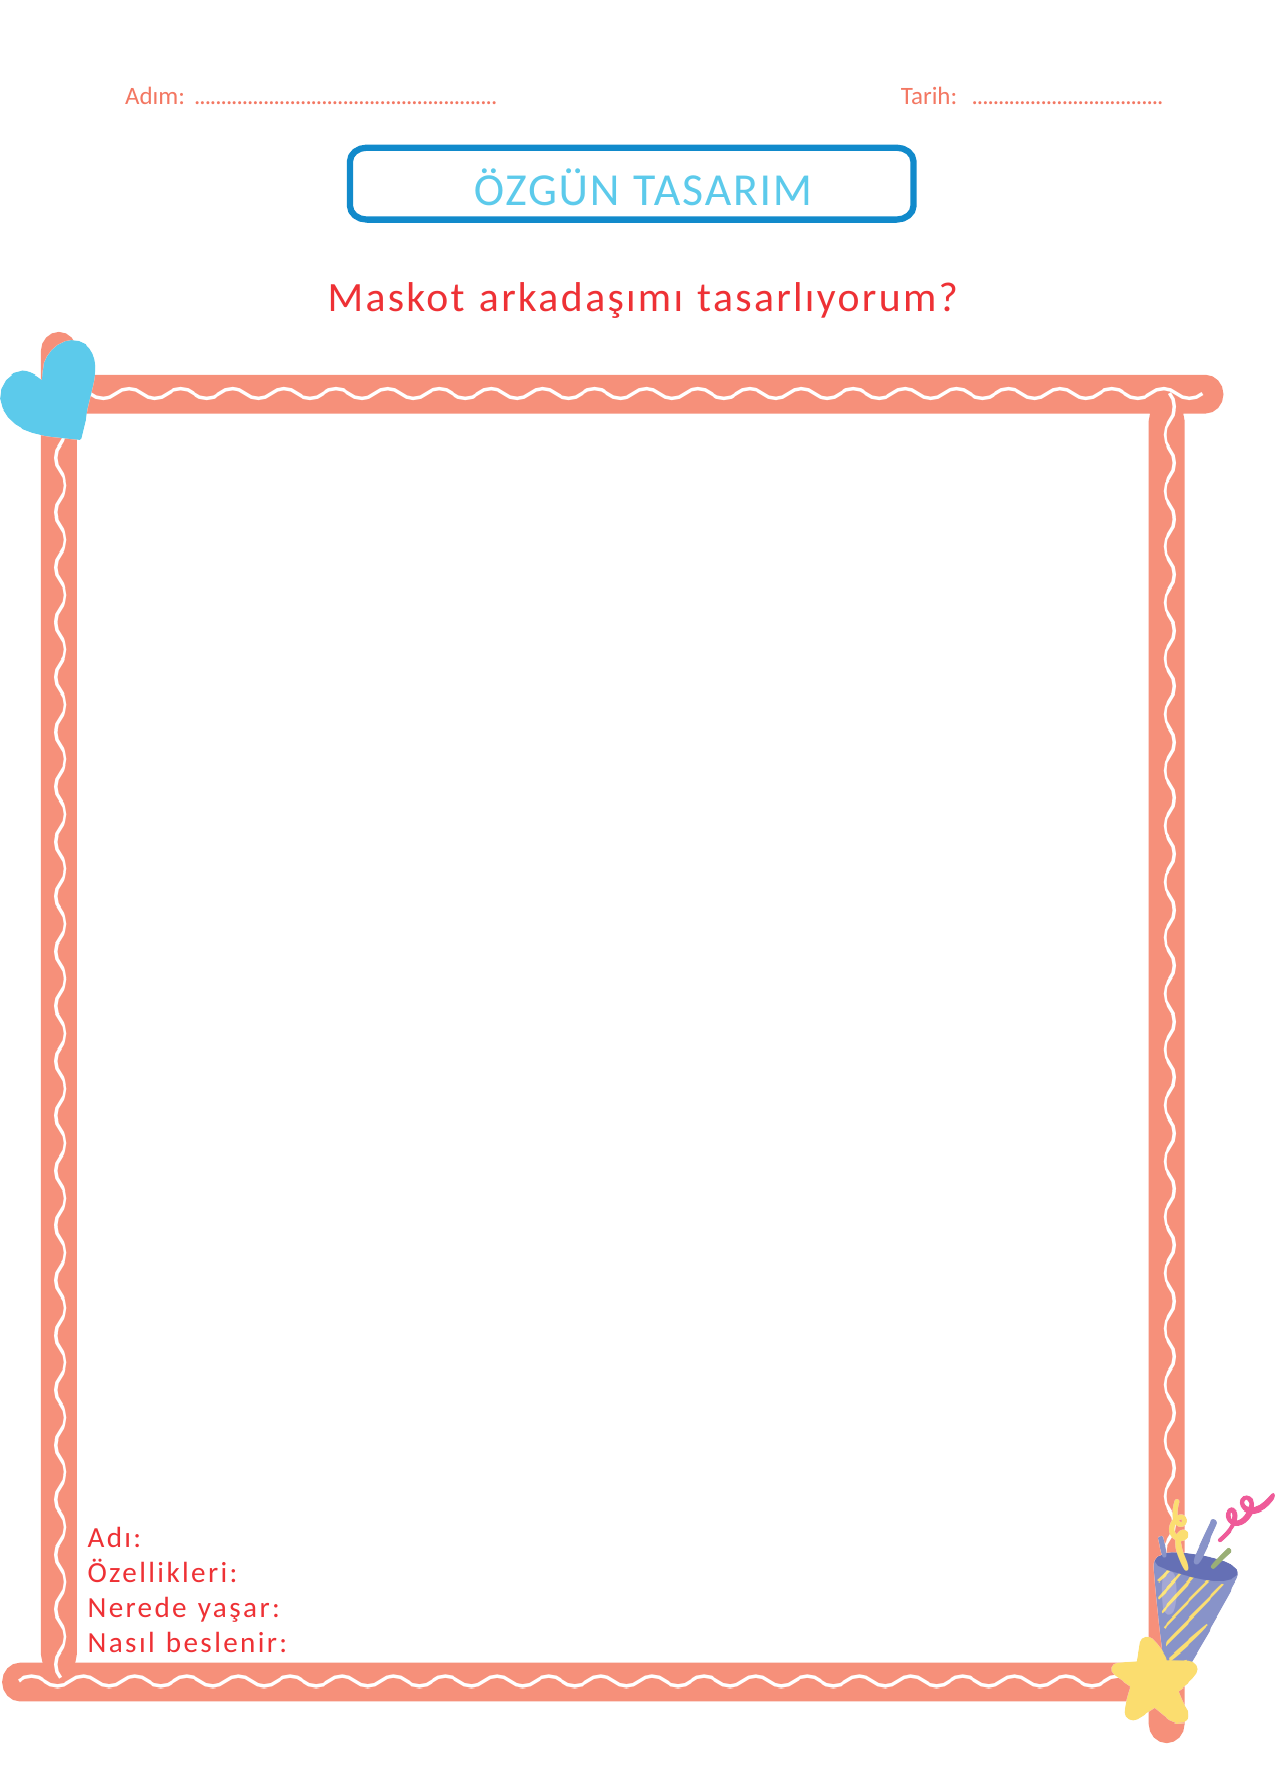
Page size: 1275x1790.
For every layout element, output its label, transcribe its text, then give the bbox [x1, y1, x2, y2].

text_box [351, 147, 913, 157]
text_box Adım: ......................................................... [122, 77, 505, 110]
text_box ÖZGÜN TASARIM Maskot arkadaşımı tasarlıyorum? [27, 157, 1250, 320]
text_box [0, 331, 1275, 1744]
text_box Tarih: .................................... [898, 77, 1171, 110]
